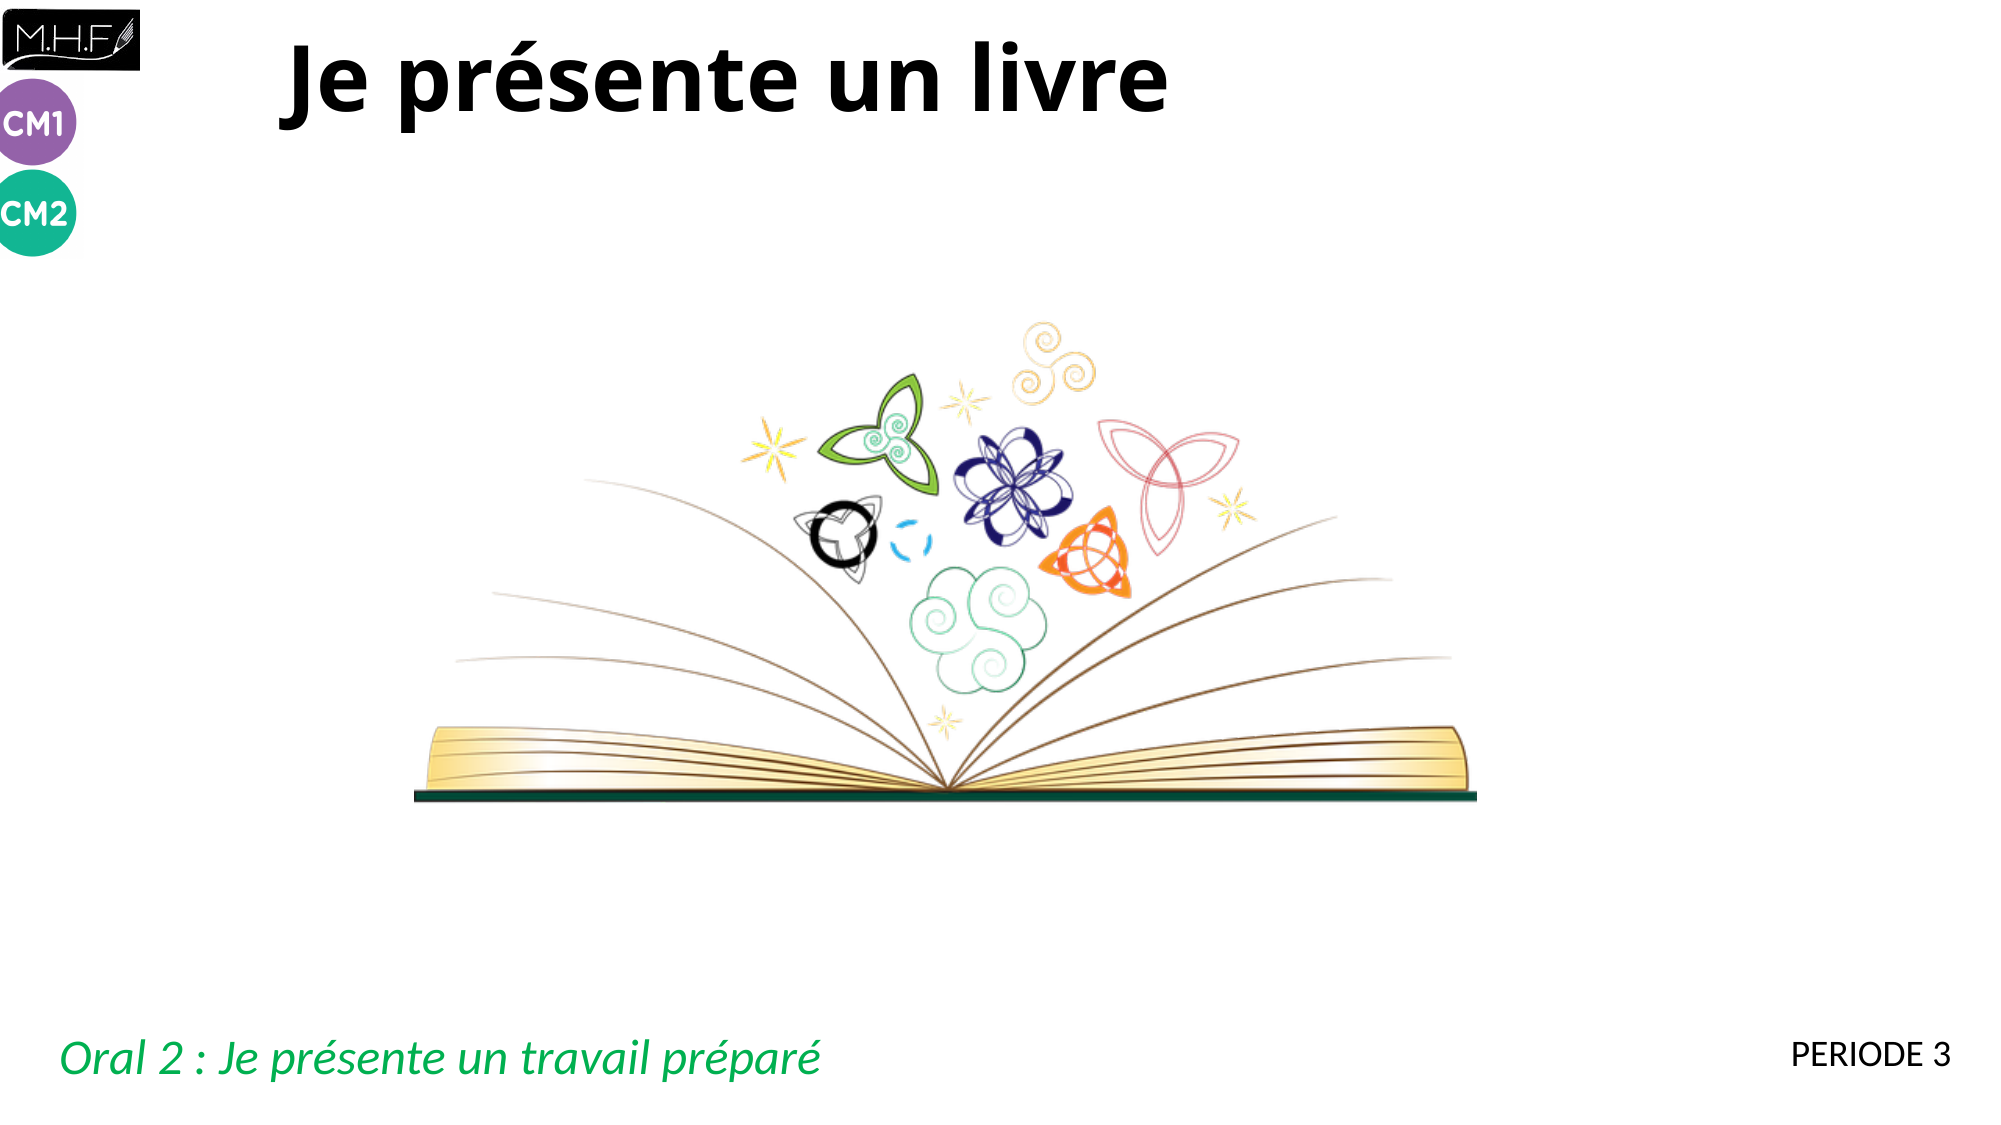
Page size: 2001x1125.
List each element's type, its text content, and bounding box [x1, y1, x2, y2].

picture [0, 7, 140, 259]
title Je présente un livre [271, 7, 1818, 156]
picture [413, 296, 1477, 829]
text_box Oral 2 : Je présente un travail préparé [44, 992, 906, 1125]
text_box PERIODE 3 [1362, 1021, 1967, 1082]
